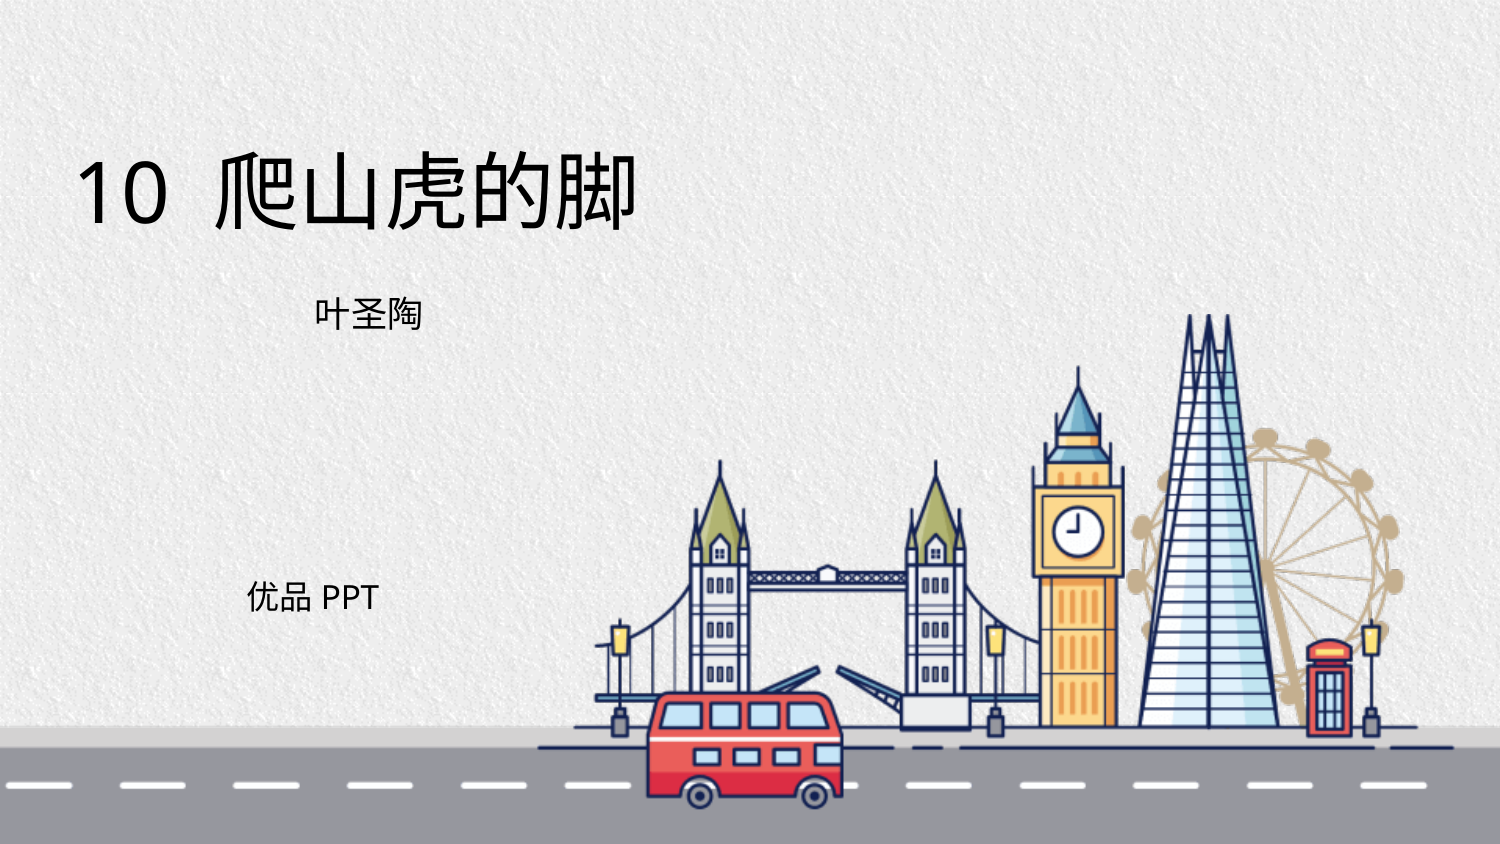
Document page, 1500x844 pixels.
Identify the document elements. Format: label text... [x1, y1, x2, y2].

picture [0, 0, 1500, 844]
text_box 优品PPT [231, 565, 507, 624]
subtitle 叶圣陶 [6, 290, 732, 342]
title 10 爬山虎的脚 [61, 113, 868, 248]
